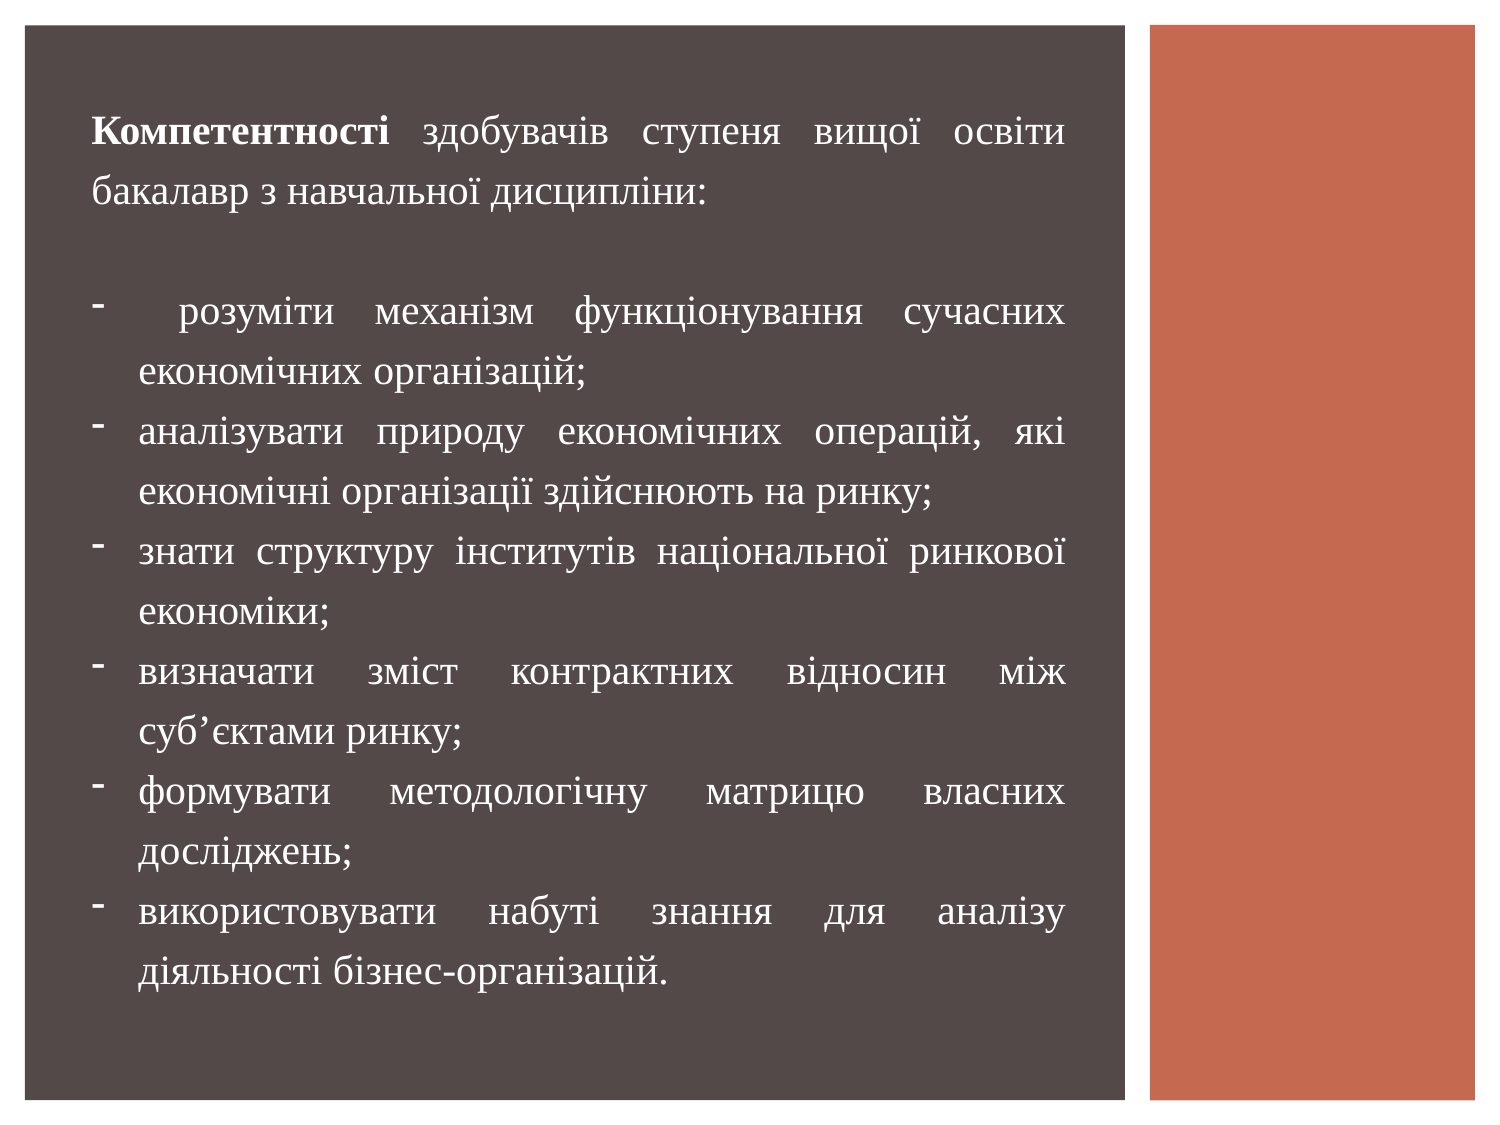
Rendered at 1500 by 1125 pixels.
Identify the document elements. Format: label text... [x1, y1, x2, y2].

text_box Компетентності здобувачів ступеня вищої освіти бакалавр з навчальної дисципліни: розуміти механізм функціонування сучасних економічних організацій; аналізувати природу економічних операцій, які економічні організації здійснюють на ринку; знати структуру інститутів національної ринкової економіки; визначати зміст контрактних відносин між суб’єктами ринку; формувати методологічну матрицю власних досліджень; використовувати набуті знання для аналізу діяльності бізнес-організацій. [76, 85, 1081, 1125]
